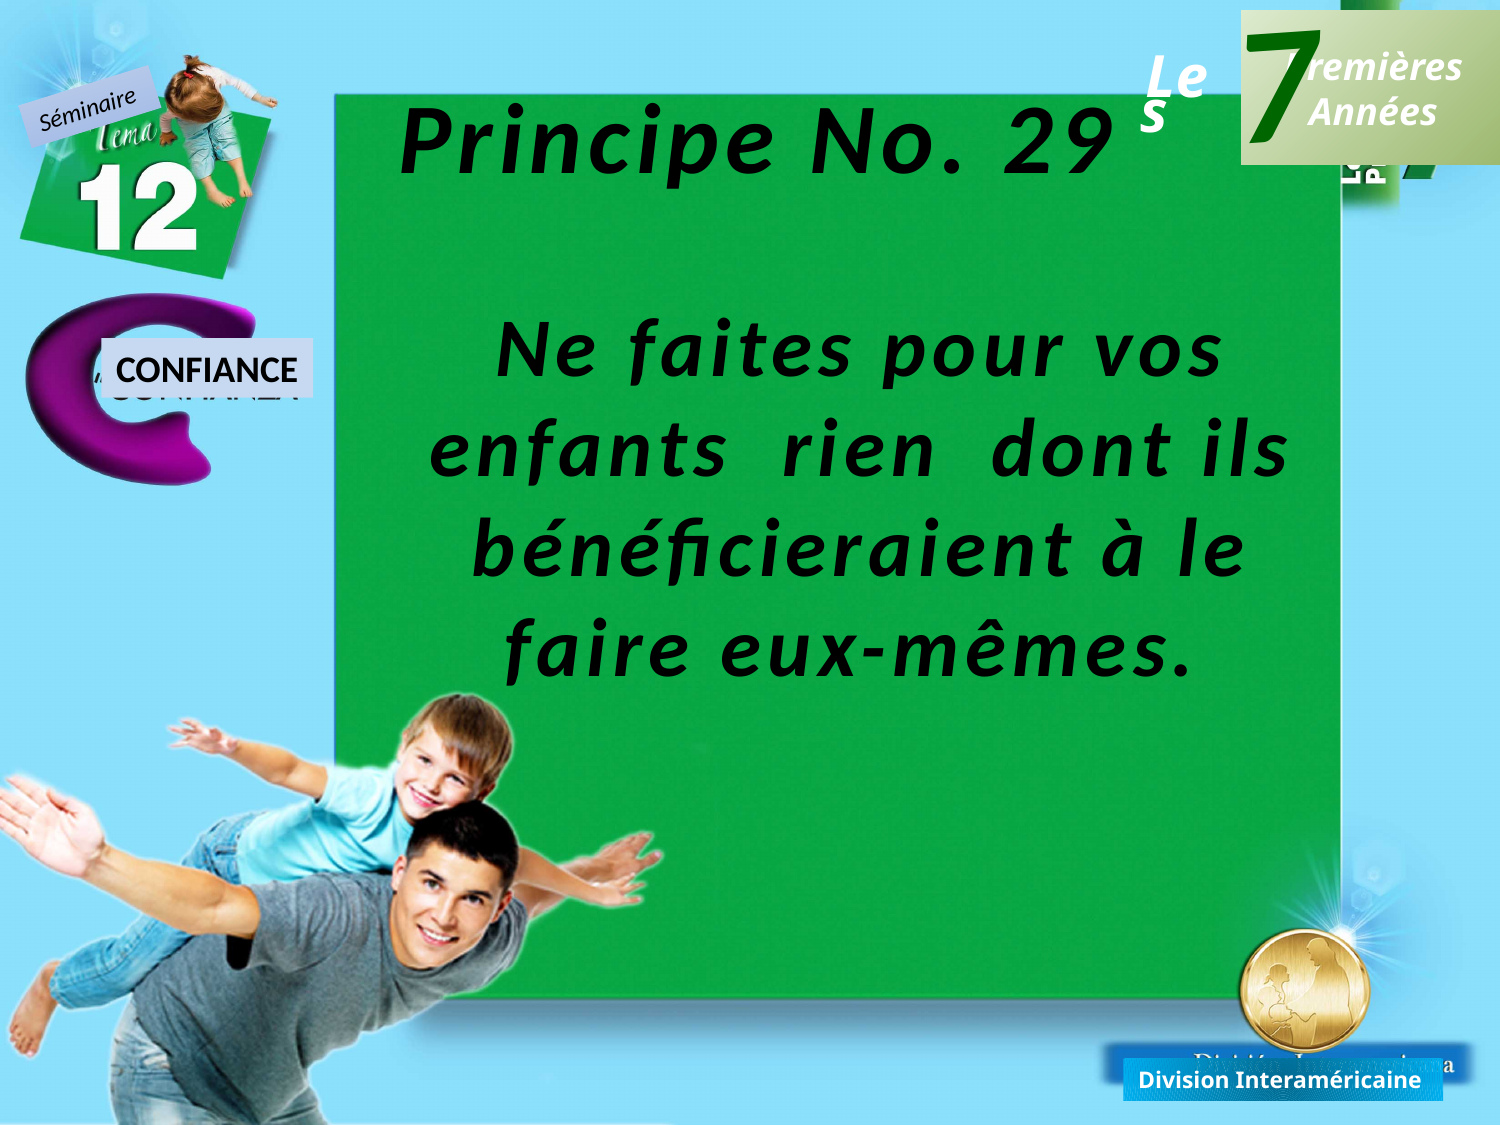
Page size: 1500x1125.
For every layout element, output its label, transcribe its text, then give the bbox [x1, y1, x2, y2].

text_box CONFIANCE [101, 338, 314, 398]
text_box Principe No. 29 Ne faites pour vos enfants rien dont ils bénéficieraient à le faire eux-mêmes. [383, 66, 1341, 701]
text_box Séminaire [18, 65, 162, 149]
text_box Division Interaméricaine [1123, 1058, 1444, 1101]
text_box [1119, 0, 1500, 185]
picture [0, 0, 1500, 1125]
